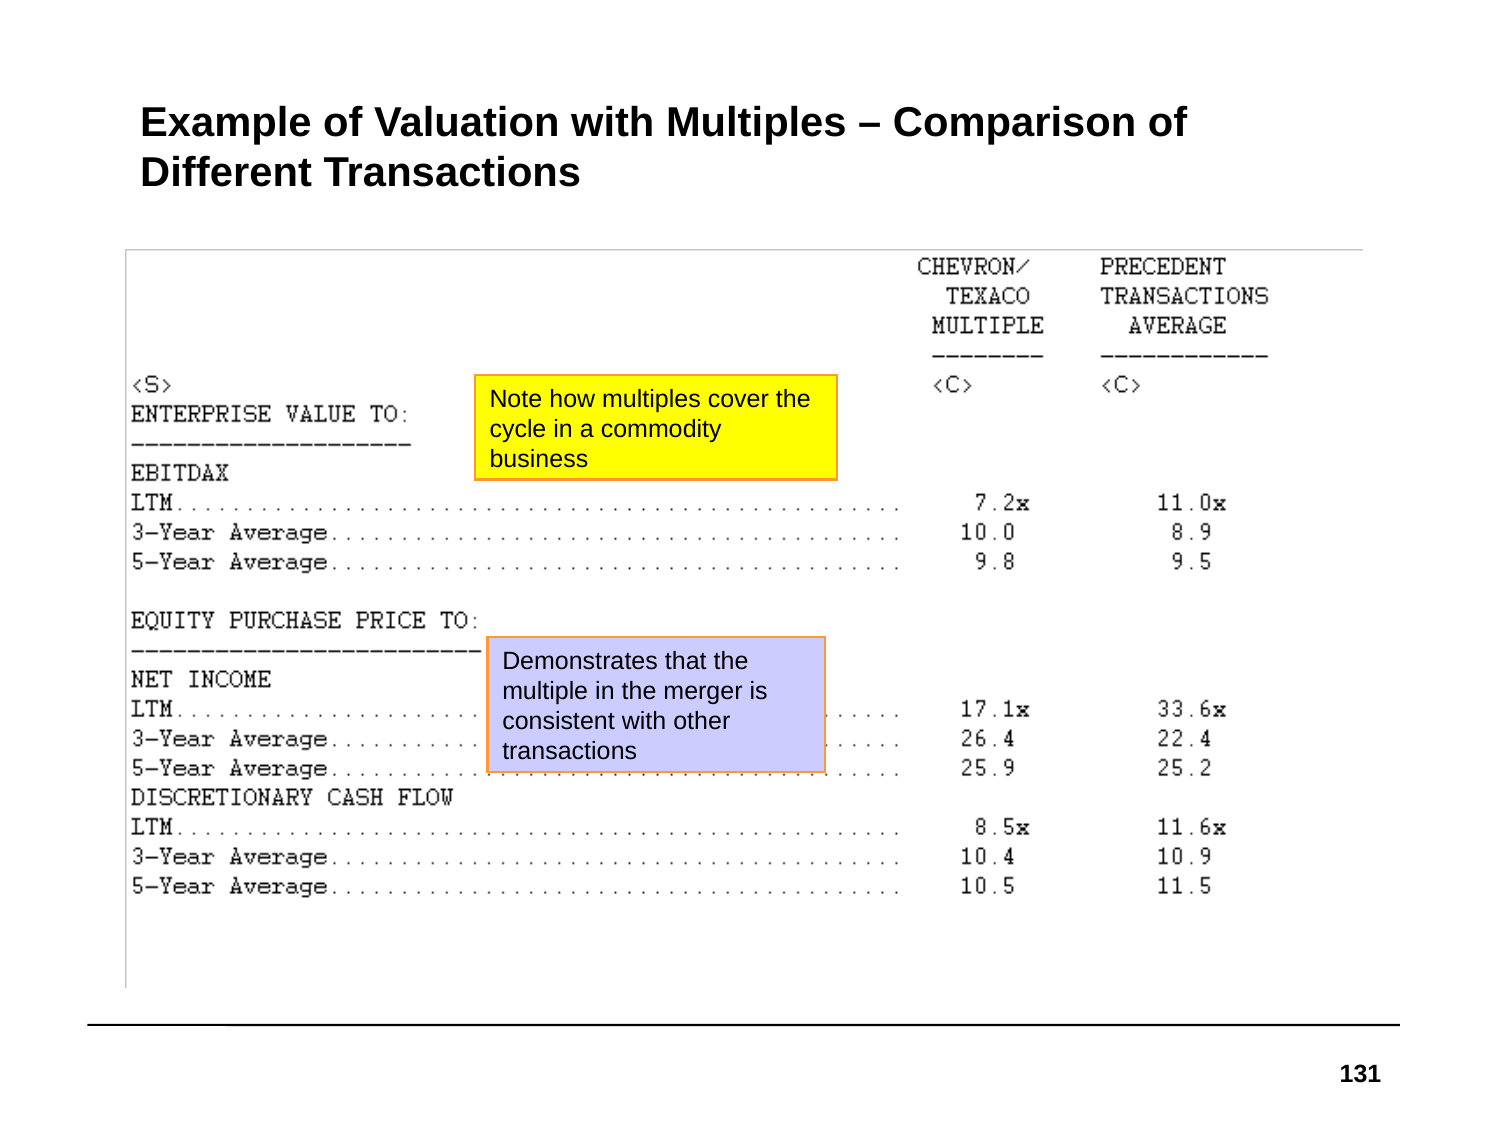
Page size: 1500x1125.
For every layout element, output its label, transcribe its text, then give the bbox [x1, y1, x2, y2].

title Example of Valuation with Multiples – Comparison of Different Transactions [125, 87, 1375, 225]
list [124, 249, 1363, 988]
